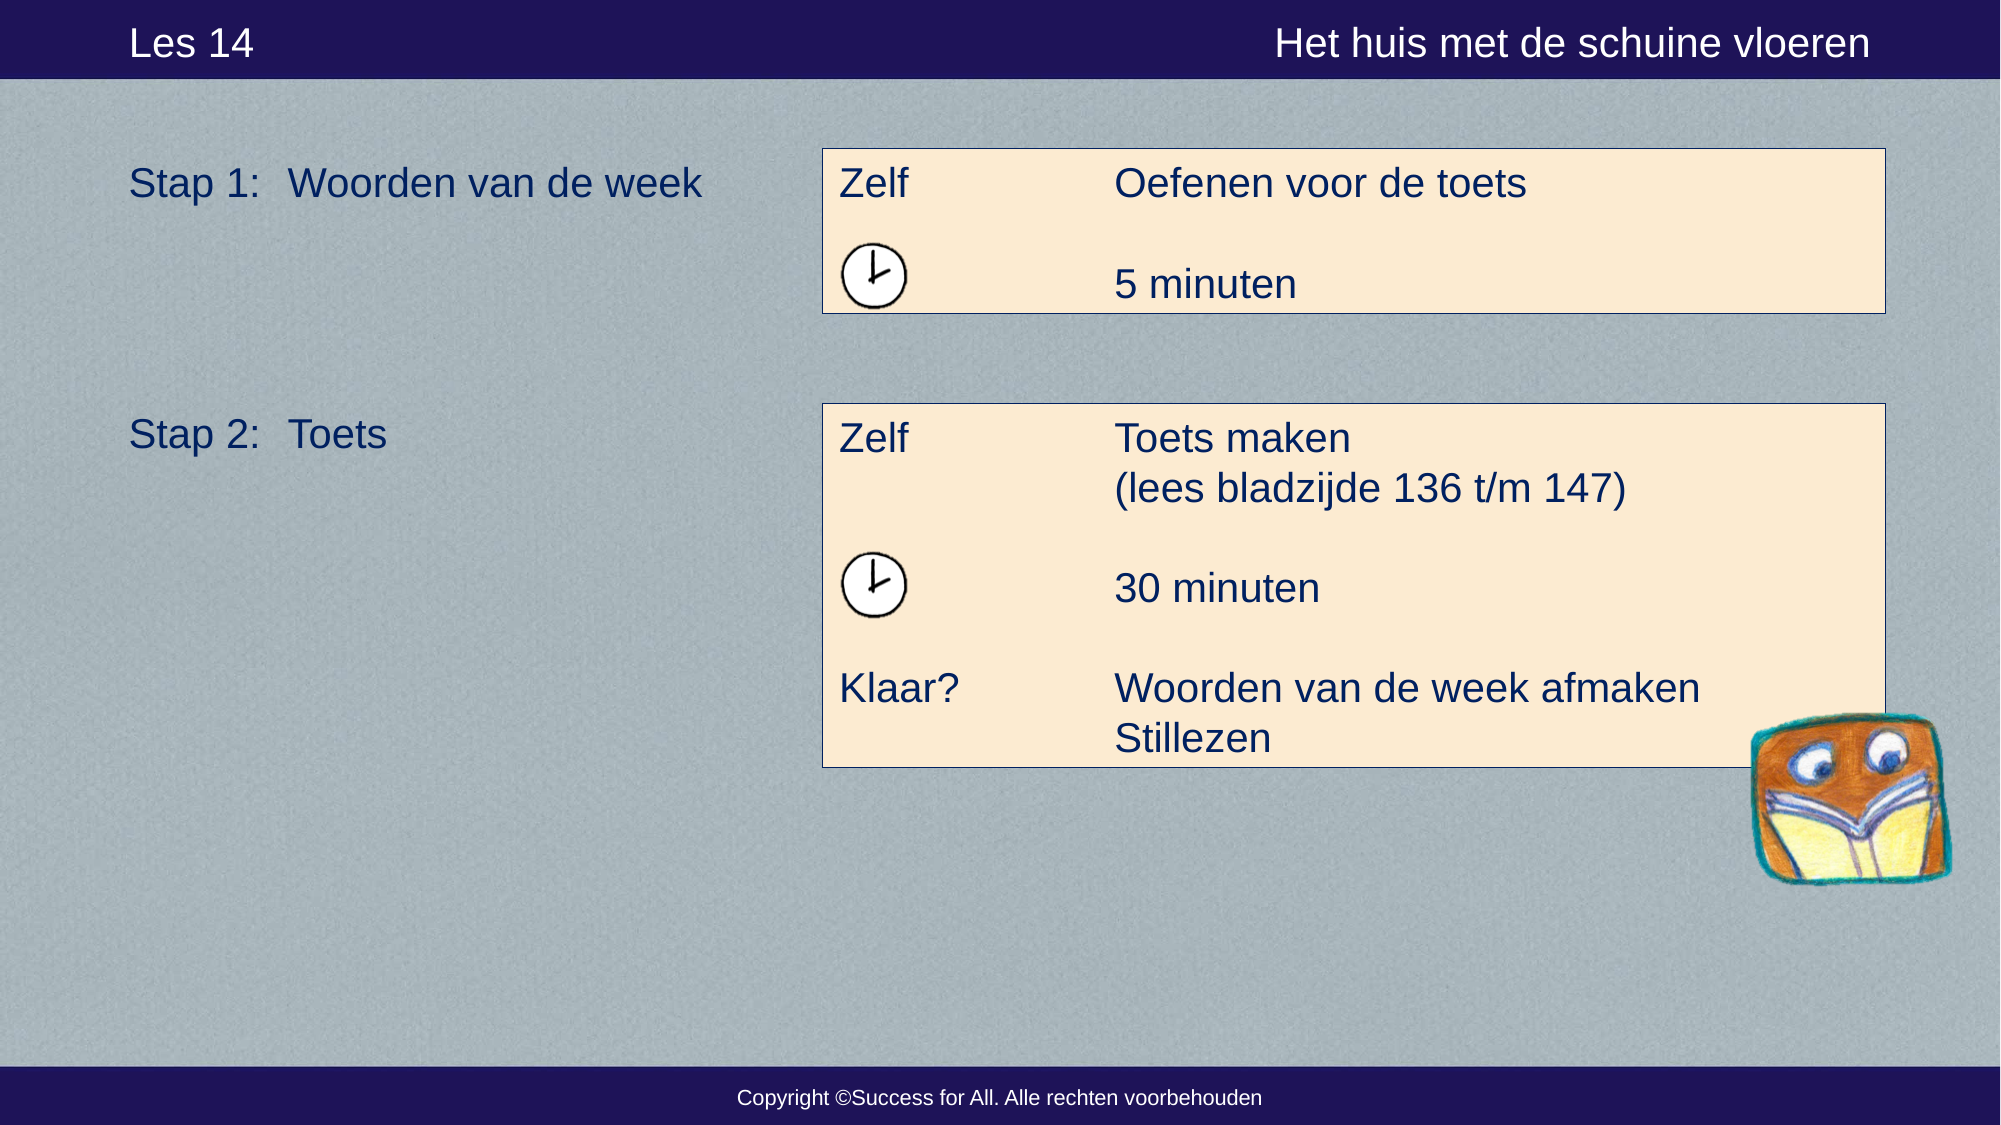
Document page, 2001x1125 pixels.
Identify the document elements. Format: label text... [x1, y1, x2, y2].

text_box Zelf Oefenen voor de toets 5 minuten [822, 148, 1886, 314]
text_box Stap 1: Woorden van de week Stap 2: Toets [114, 148, 907, 764]
text_box Zelf Toets maken (lees bladzijde 136 t/m 147) 30 minuten Klaar? Woorden van de week afmaken Stillezen [822, 403, 1886, 768]
text_box Les 14 [114, 8, 354, 73]
text_box Het huis met de schuine vloeren [999, 8, 1886, 73]
picture [0, 0, 2001, 1125]
text_box Copyright ©Success for All. Alle rechten voorbehouden [0, 1076, 2000, 1125]
